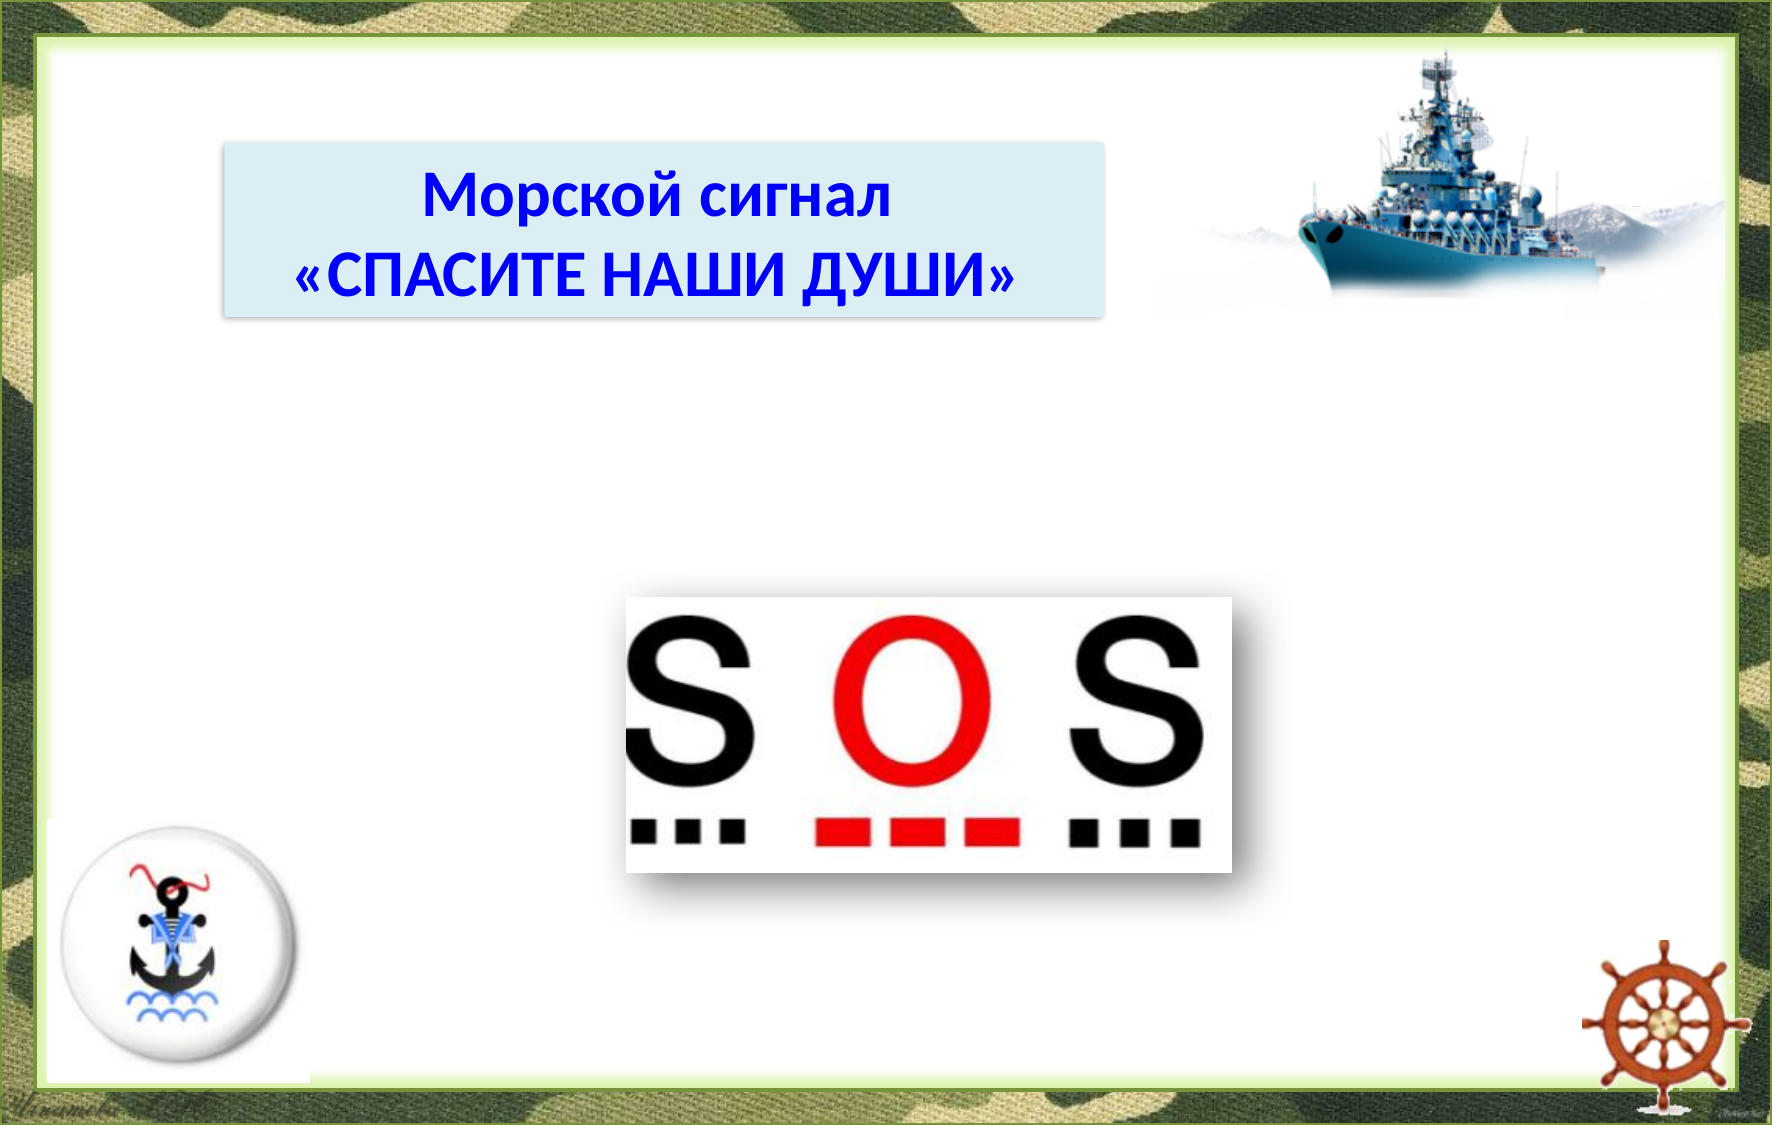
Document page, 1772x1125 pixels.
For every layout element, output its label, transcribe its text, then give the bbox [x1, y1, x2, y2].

picture [625, 597, 1233, 874]
picture [2, 2, 1770, 1123]
picture [1157, 42, 1725, 320]
picture [46, 819, 310, 1083]
text_box Морской сигнал «СПАСИТЕ НАШИ ДУШИ» [224, 142, 1105, 318]
